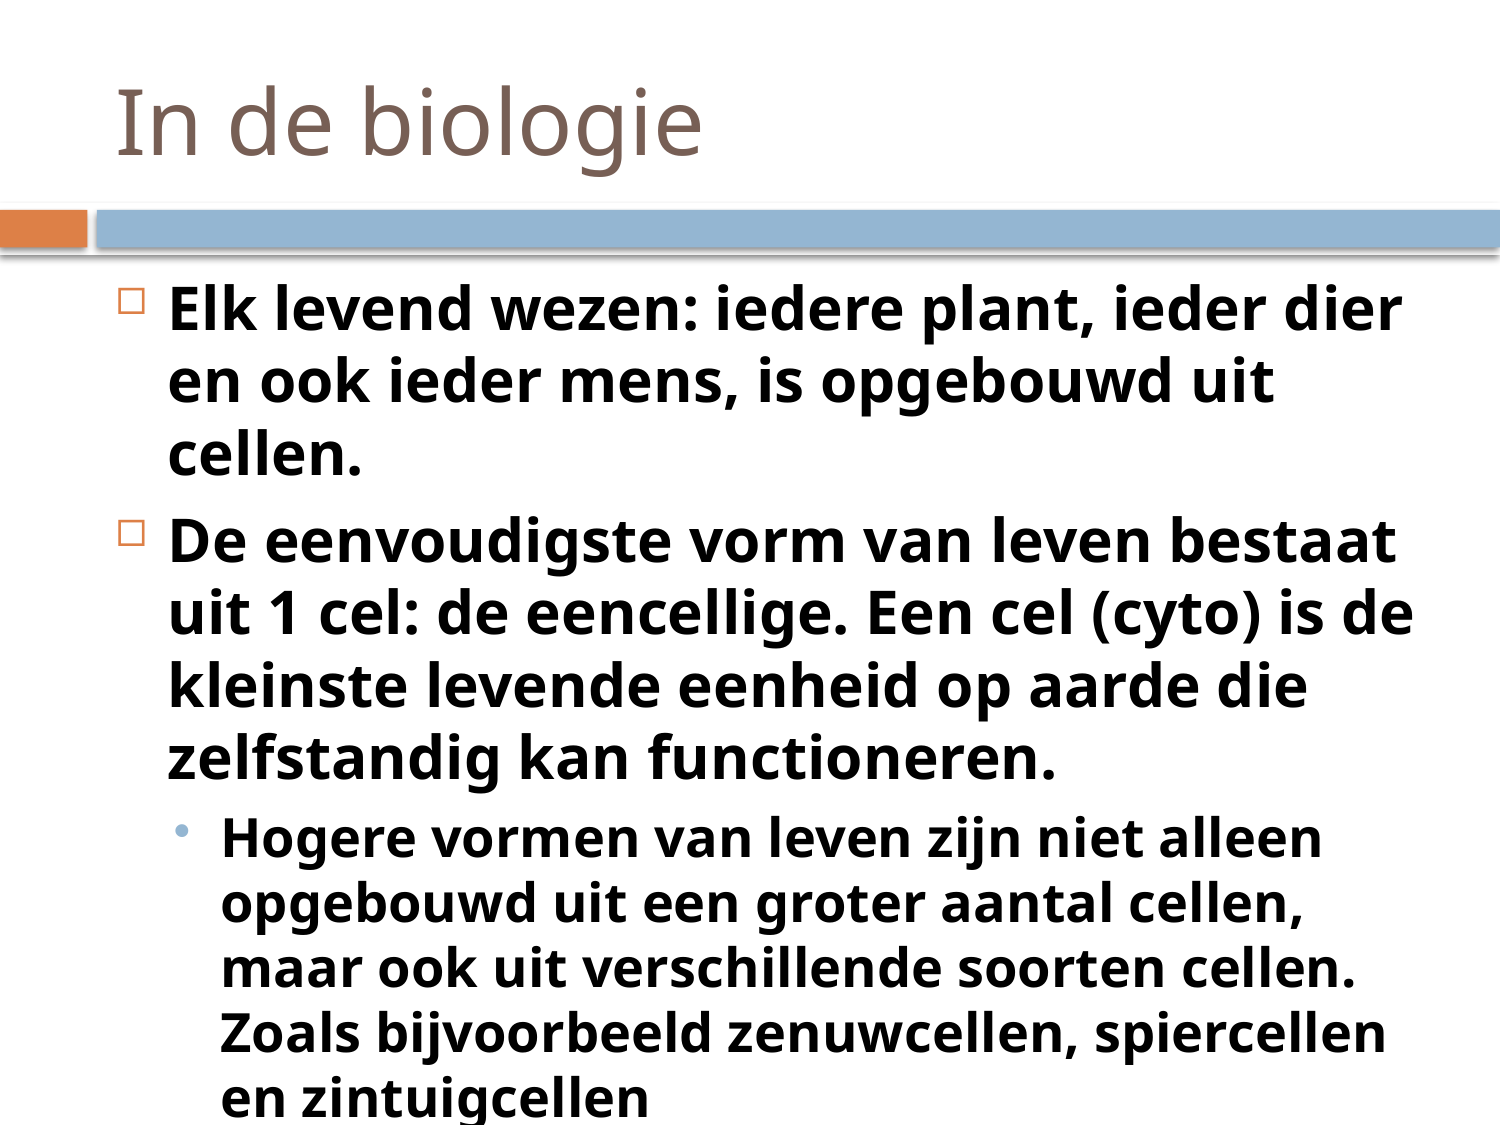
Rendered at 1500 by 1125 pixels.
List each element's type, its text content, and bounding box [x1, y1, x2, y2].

title In de biologie [100, 37, 1439, 201]
list Elk levend wezen: iedere plant, ieder dier en ook ieder mens, is opgebouwd uit cellen. De eenvoudigste vorm van leven bestaat uit 1 cel: de eencellige. Een cel (cyto) is de kleinste levende eenheid op aarde die zelfstandig kan functioneren. Hogere vormen van leven zijn niet alleen opgebouwd uit een groter aantal cellen, maar ook uit verschillende soorten cellen. Zoals bijvoorbeeld zenuwcellen, spiercellen en zintuigcellen [100, 262, 1439, 1001]
